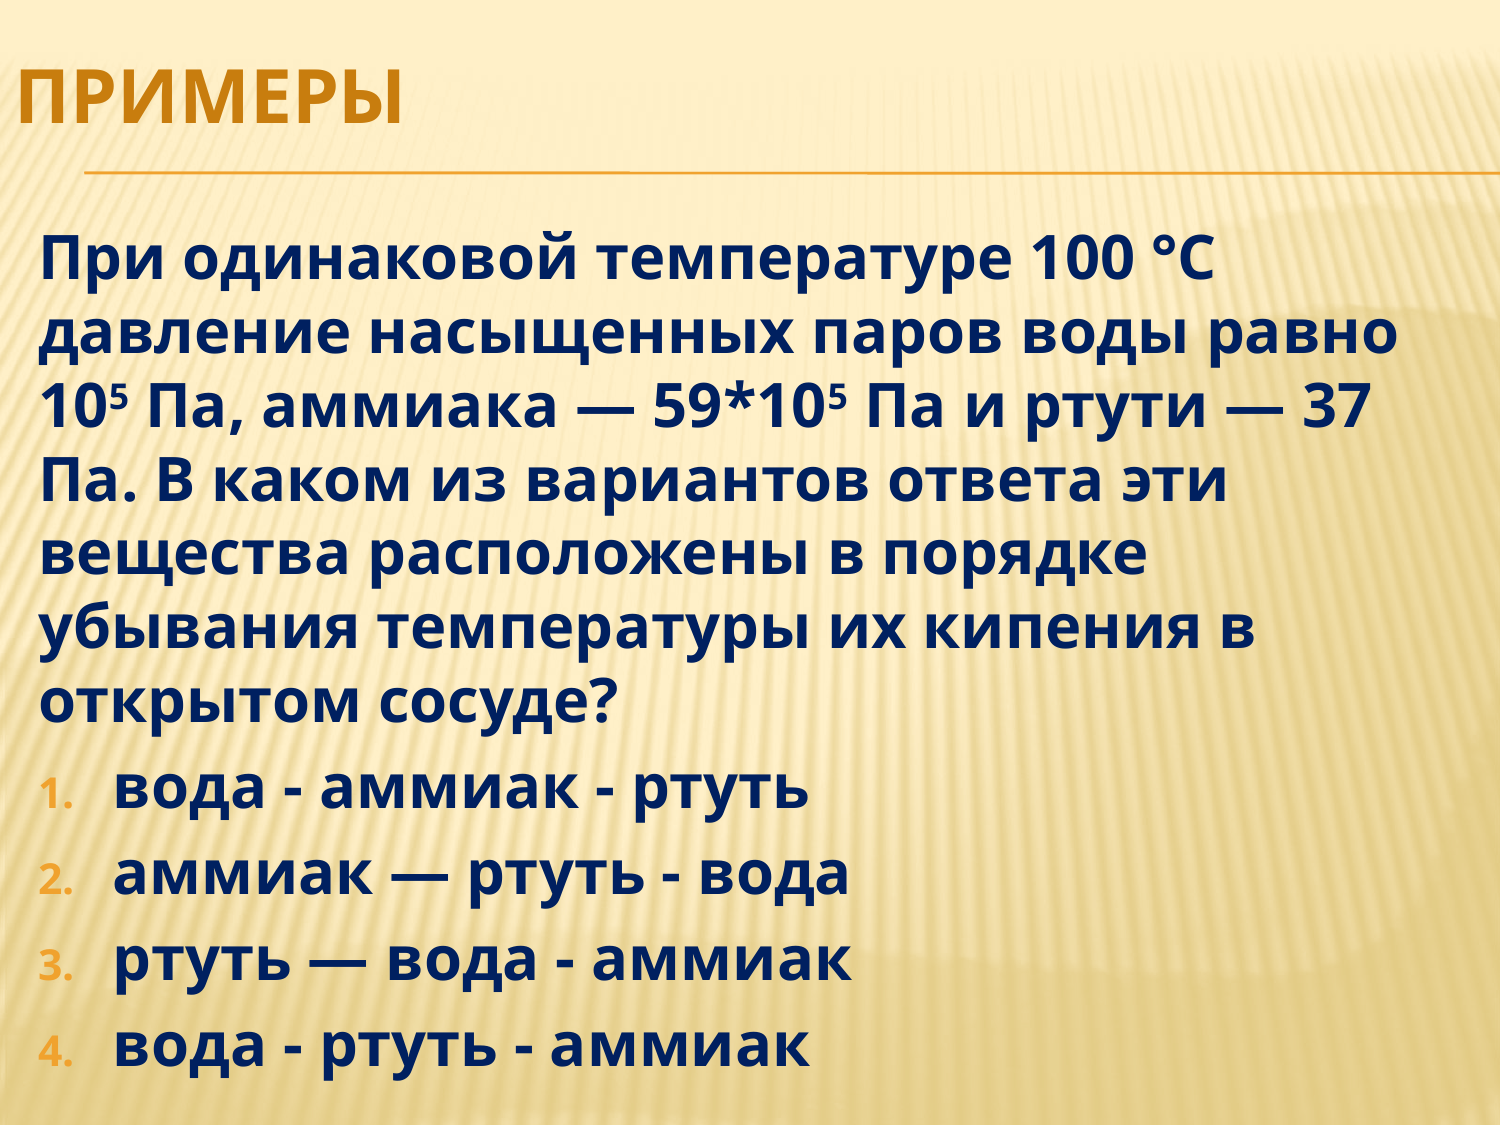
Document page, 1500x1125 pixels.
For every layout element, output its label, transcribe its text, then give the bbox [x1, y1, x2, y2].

list При одинаковой температуре 100 °С давление насыщенных паров воды равно 105 Па, аммиака — 59*105 Па и ртути — 37 Па. В каком из вариантов ответа эти вещества расположены в порядке убывания температуры их кипения в открытом сосуде? вода - аммиак - ртуть аммиак — ртуть - вода ртуть — вода - аммиак вода - ртуть - аммиак [23, 210, 1477, 1090]
title ПРИМЕРЫ [0, 0, 1500, 188]
